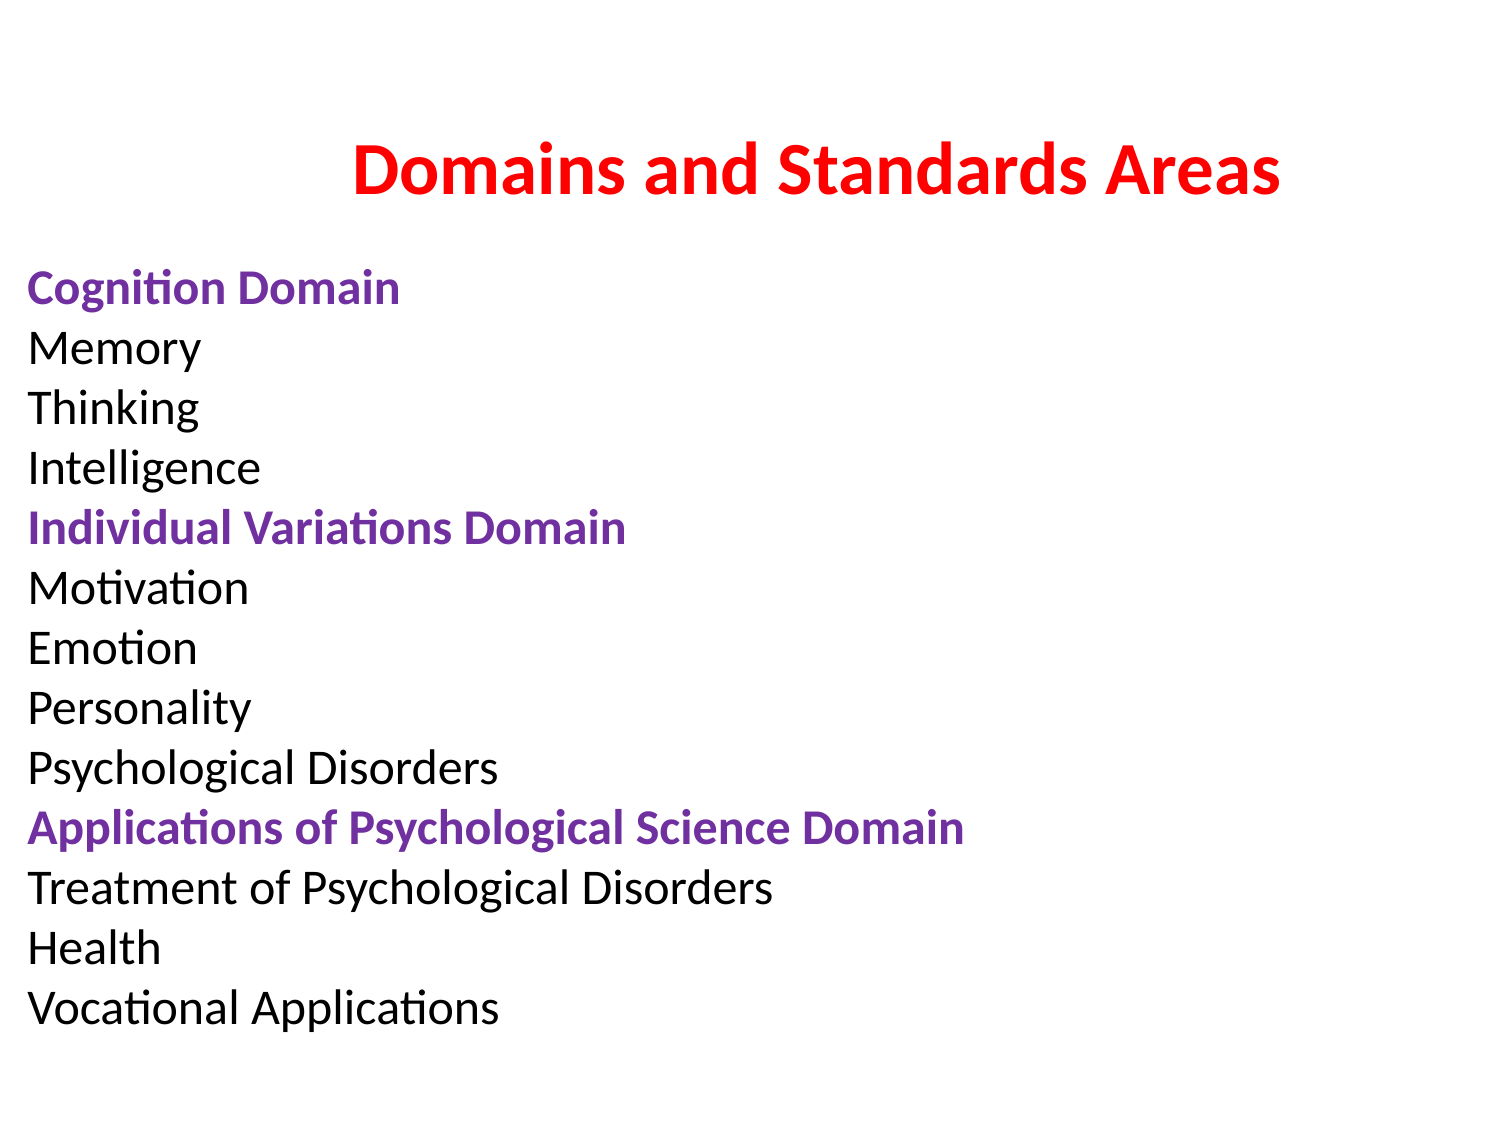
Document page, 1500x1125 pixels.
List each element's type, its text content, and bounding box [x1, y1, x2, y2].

text_box Domains and Standards Areas [337, 112, 1338, 218]
text_box Cognition Domain Memory Thinking Intelligence Individual Variations Domain Motivation Emotion Personality Psychological Disorders Applications of Psychological Science Domain Treatment of Psychological Disorders Health Vocational Applications [12, 187, 1475, 1043]
